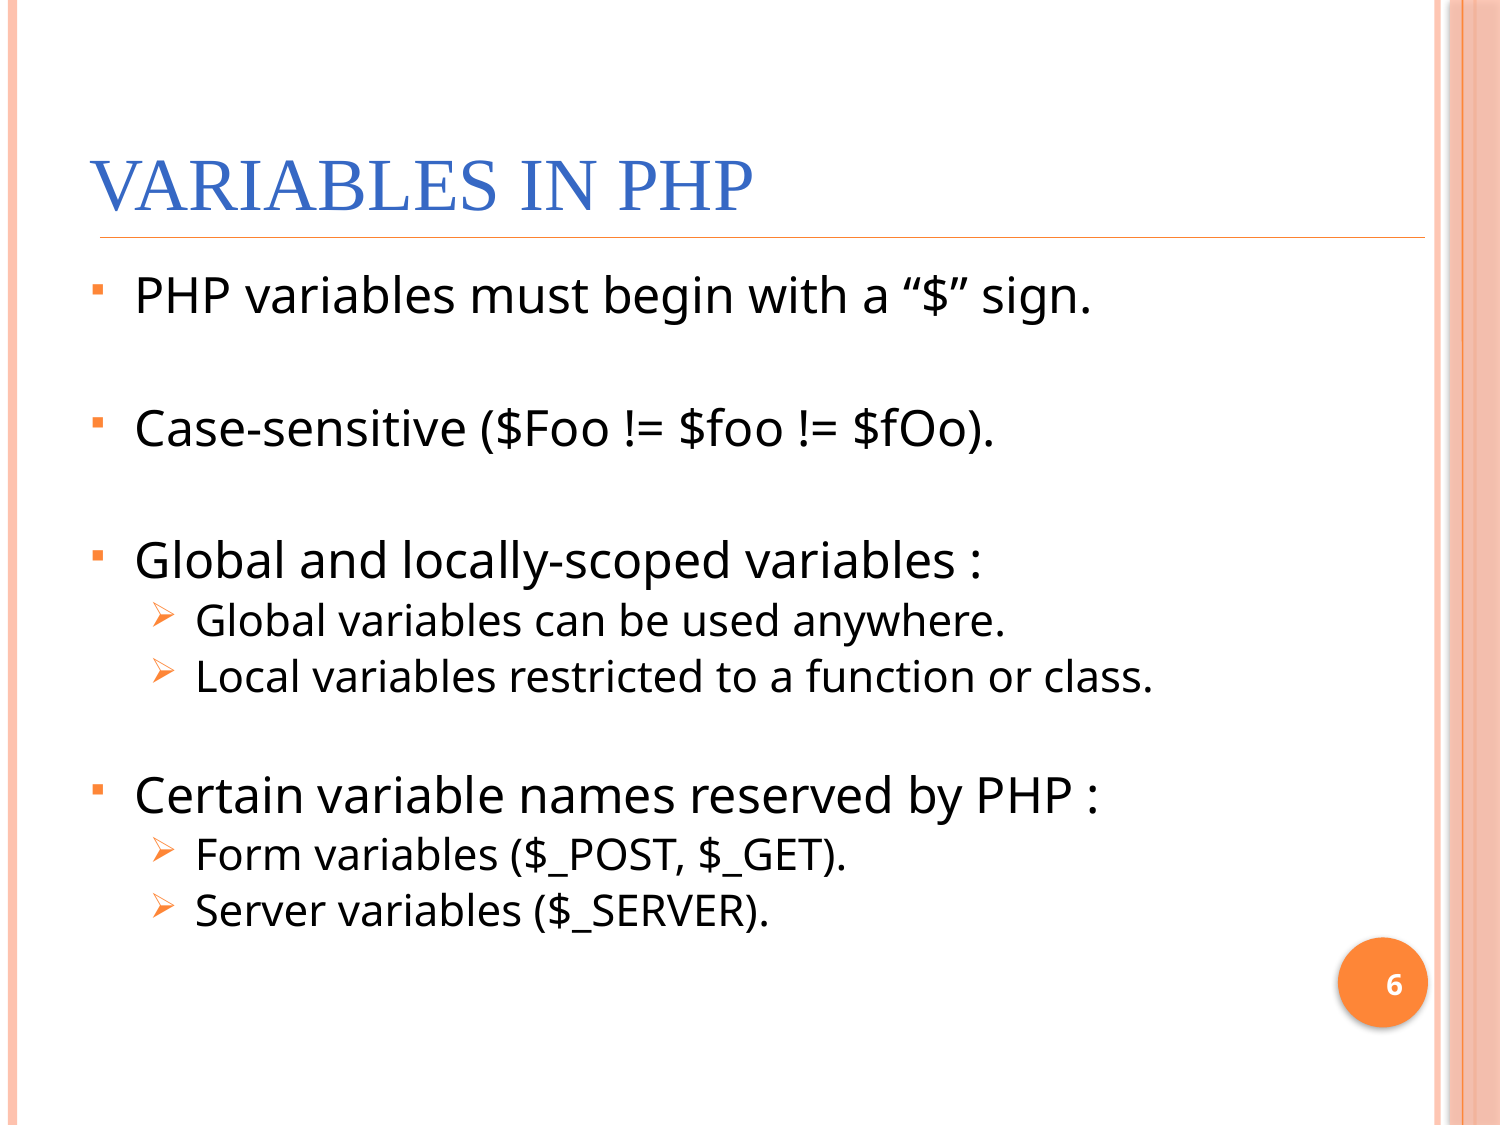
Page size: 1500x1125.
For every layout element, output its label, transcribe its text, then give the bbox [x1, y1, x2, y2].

title Variables in PHP [75, 45, 1300, 233]
list PHP variables must begin with a “$” sign. Case-sensitive ($Foo != $foo != $fOo). Global and locally-scoped variables : Global variables can be used anywhere. Local variables restricted to a function or class. Certain variable names reserved by PHP : Form variables ($_POST, $_GET). Server variables ($_SERVER). [75, 262, 1300, 1062]
slide_number 6 [1337, 950, 1438, 1023]
